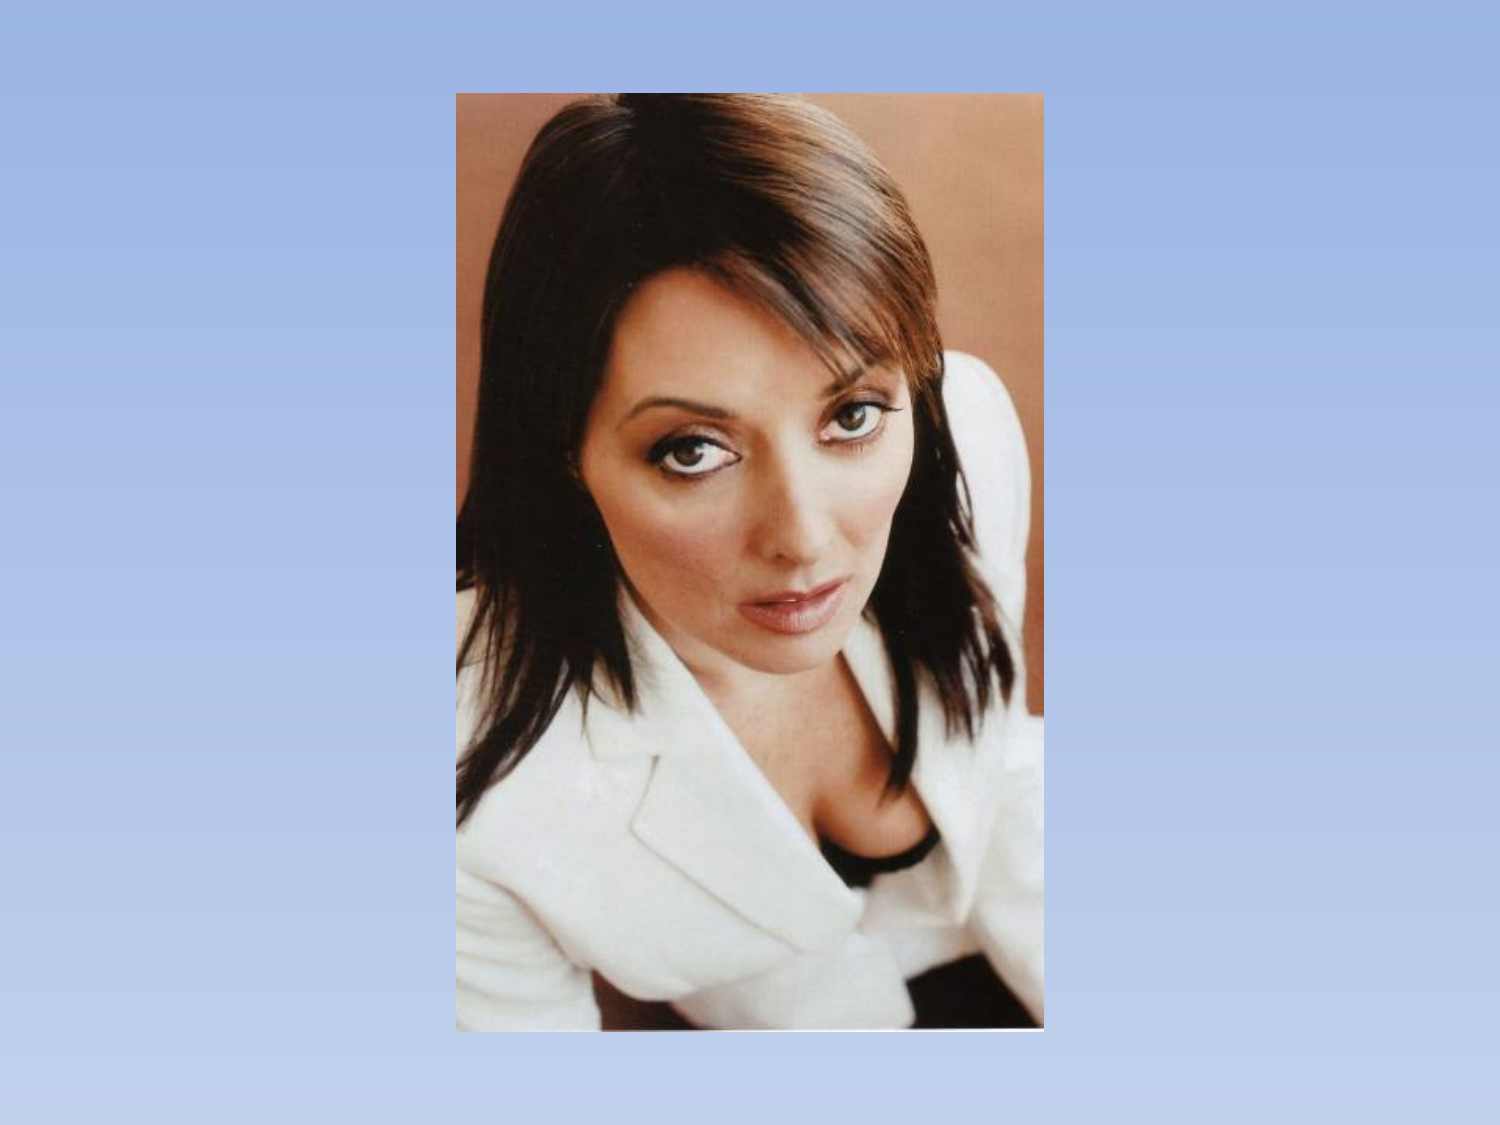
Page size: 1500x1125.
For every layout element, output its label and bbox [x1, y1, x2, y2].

picture [455, 93, 1044, 1032]
